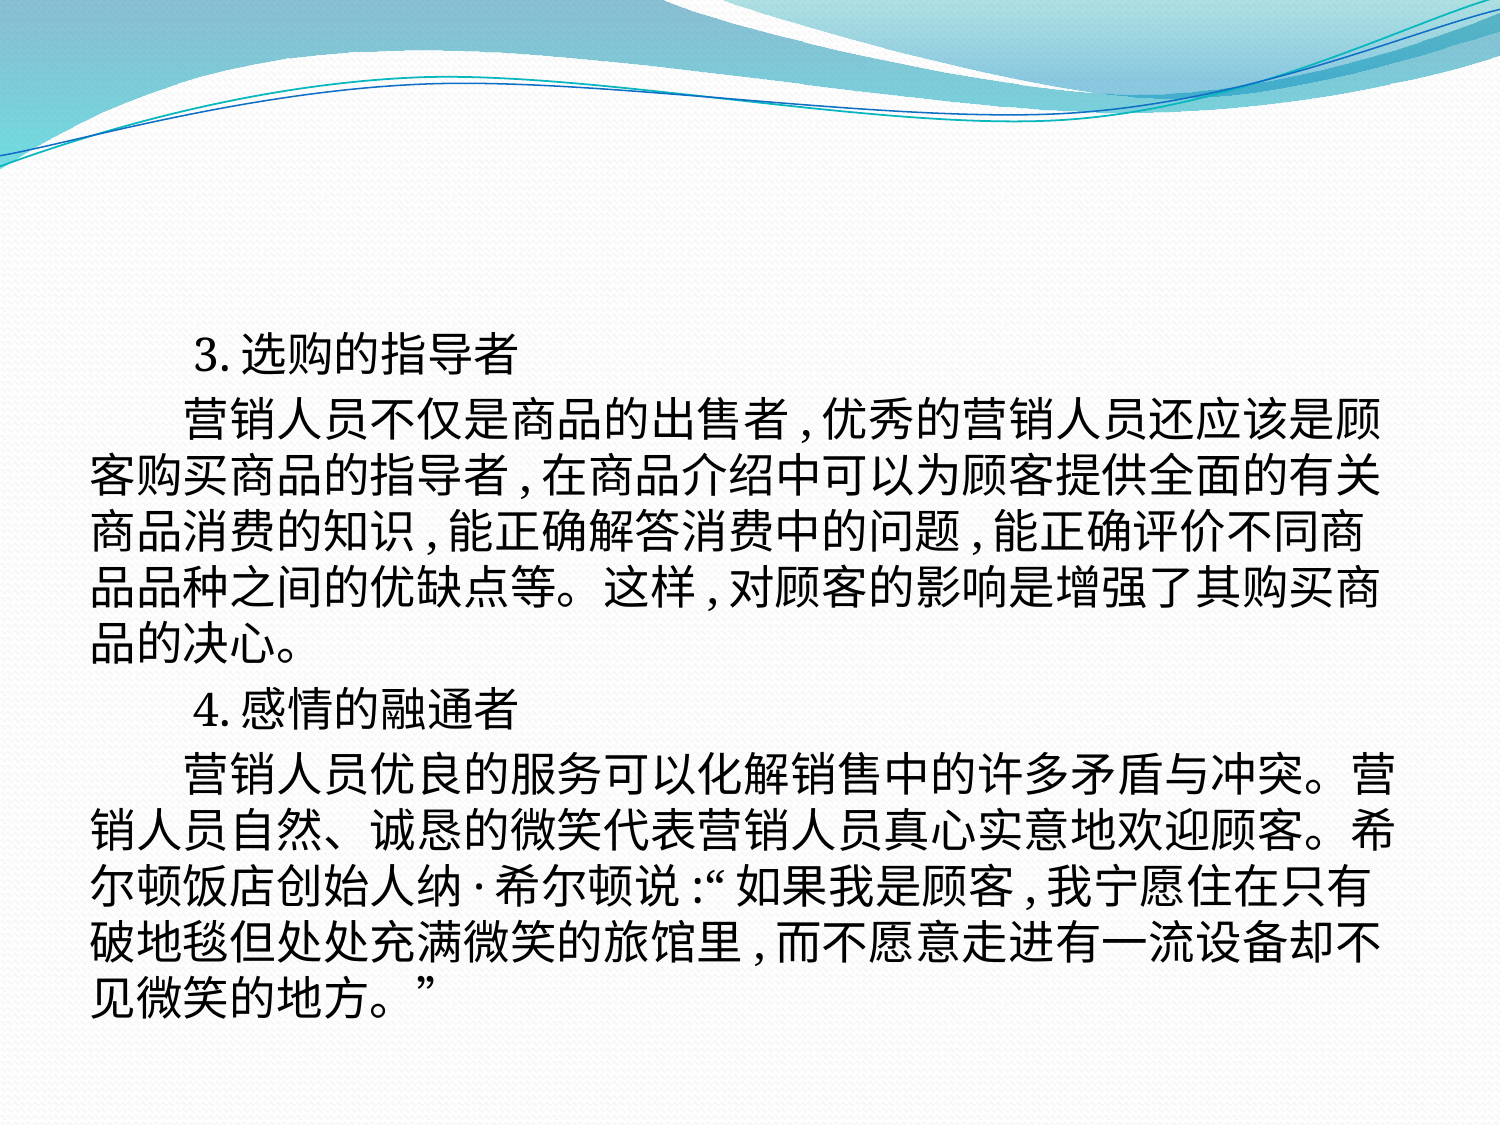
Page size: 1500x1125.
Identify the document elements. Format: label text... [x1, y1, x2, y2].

list 3.选购的指导者 营销人员不仅是商品的出售者,优秀的营销人员还应该是顾客购买商品的指导者,在商品介绍中可以为顾客提供全面的有关商品消费的知识,能正确解答消费中的问题,能正确评价不同商品品种之间的优缺点等。这样,对顾客的影响是增强了其购买商品的决心。 4.感情的融通者 营销人员优良的服务可以化解销售中的许多矛盾与冲突。营销人员自然、诚恳的微笑代表营销人员真心实意地欢迎顾客。希尔顿饭店创始人纳·希尔顿说:“如果我是顾客,我宁愿住在只有破地毯但处处充满微笑的旅馆里,而不愿意走进有一流设备却不见微笑的地方。” [75, 317, 1425, 1038]
